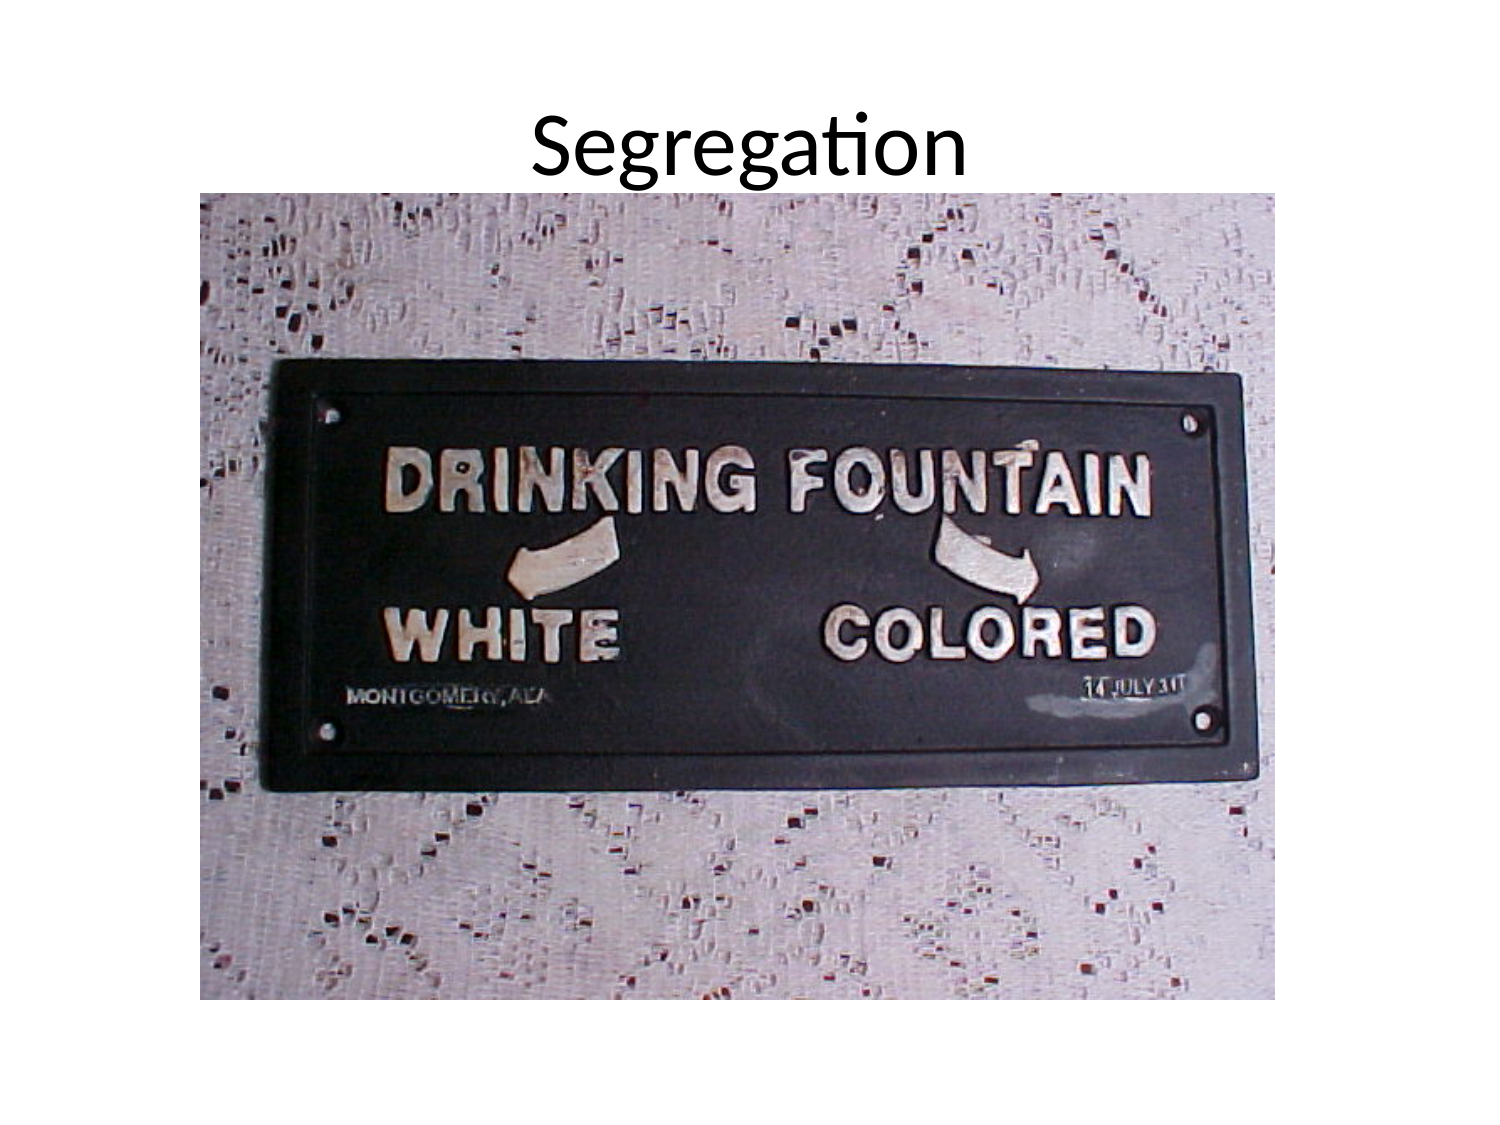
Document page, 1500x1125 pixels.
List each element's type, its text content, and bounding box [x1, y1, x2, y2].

picture [199, 193, 1276, 1001]
title Segregation [75, 45, 1425, 233]
